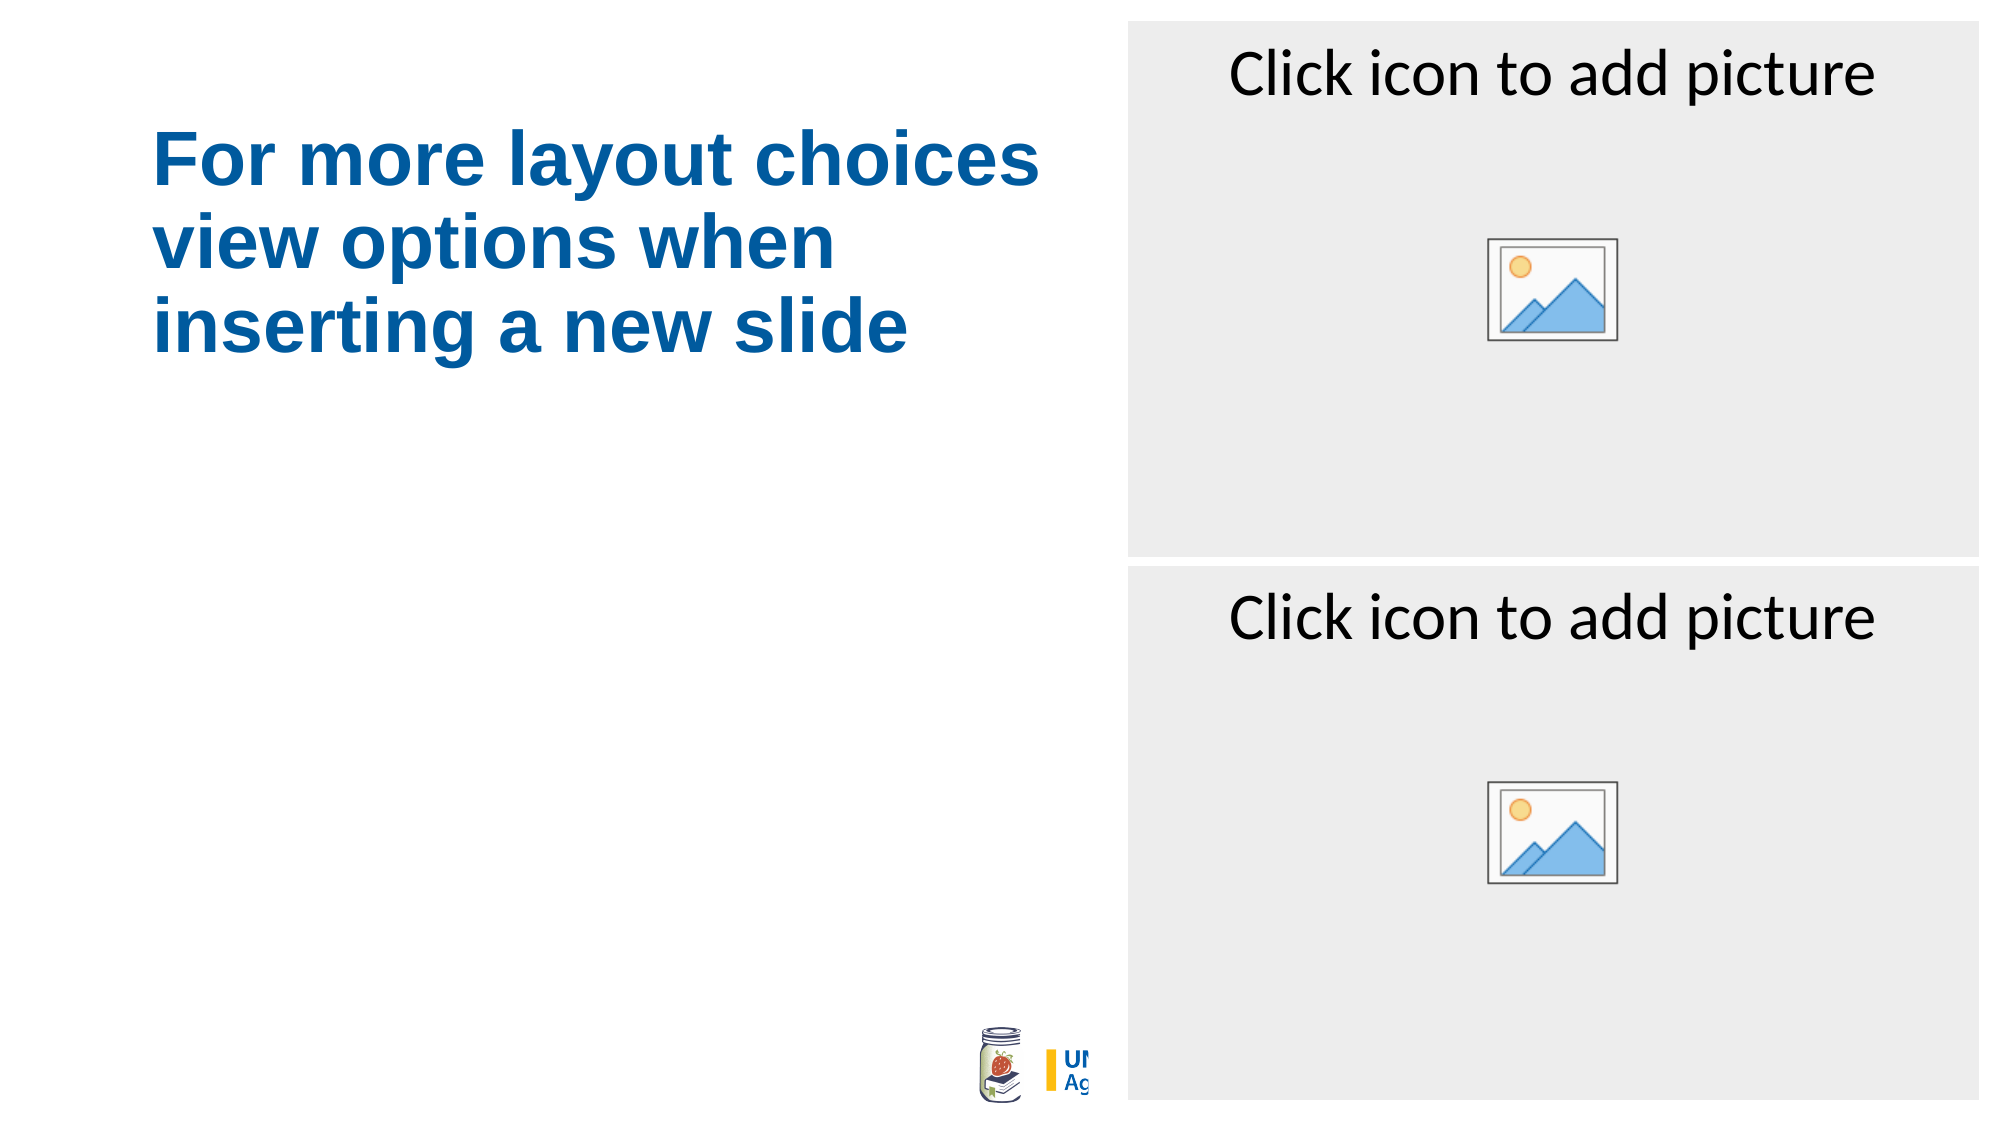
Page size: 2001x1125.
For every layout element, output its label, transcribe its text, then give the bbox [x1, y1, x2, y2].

picture [1127, 21, 1979, 560]
picture [1127, 565, 1979, 1101]
title For more layout choices view options when inserting a new slide [137, 111, 1069, 330]
picture [922, 989, 1963, 1125]
